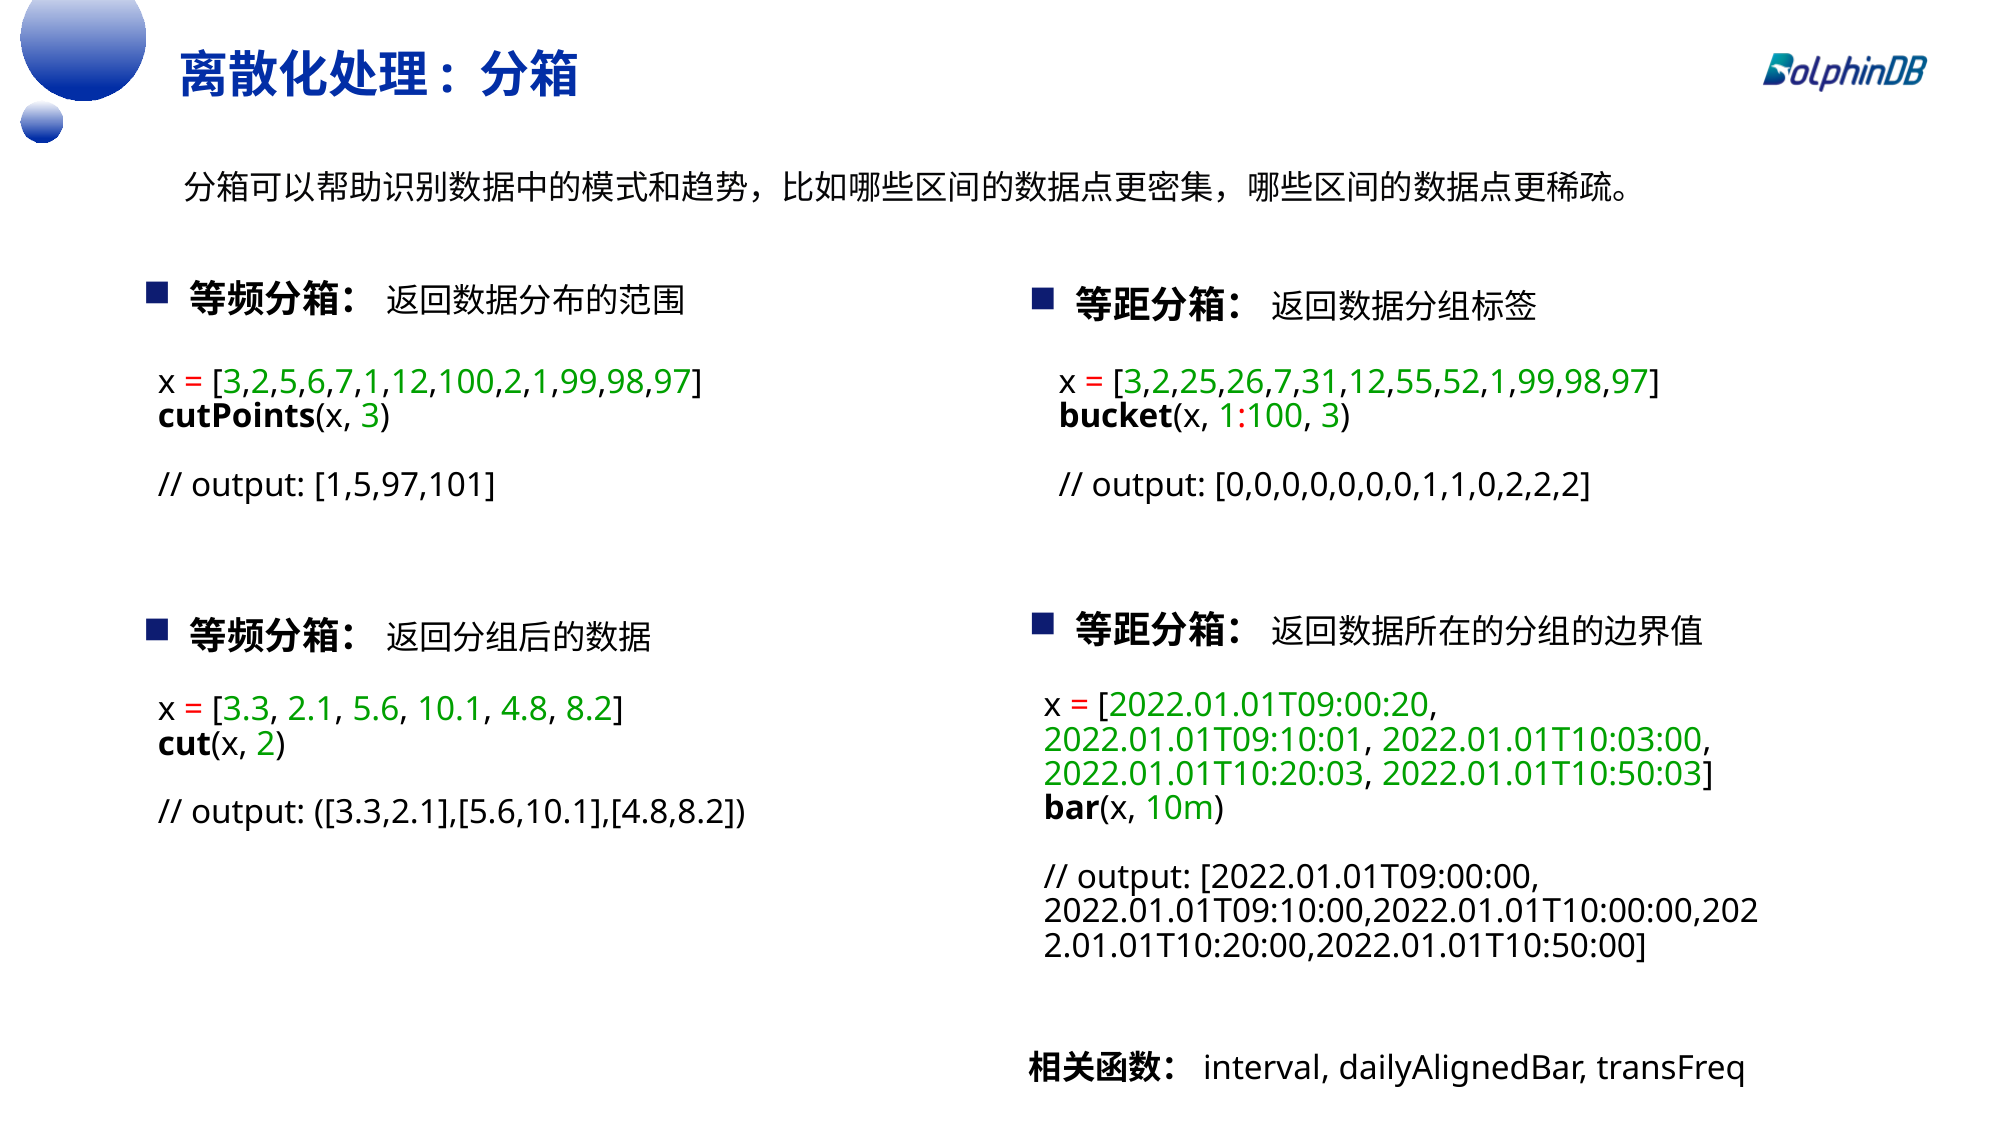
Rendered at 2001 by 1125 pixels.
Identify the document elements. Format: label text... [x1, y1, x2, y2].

text_box 相关函数：interval, dailyAlignedBar, transFreq [1014, 1039, 1860, 1094]
text_box 等频分箱： 返回数据分布的范围 [128, 267, 795, 328]
text_box [19, 99, 64, 144]
text_box 分箱可以帮助识别数据中的模式和趋势，比如哪些区间的数据点更密集，哪些区间的数据点更稀疏。 [168, 158, 1767, 220]
text_box 等距分箱： 返回数据分组标签 [1014, 273, 1681, 334]
text_box x = [3,2,25,26,7,31,12,55,52,1,99,98,97] bucket(x, 1:100, 3) // output: [0,0,0,0,0,0,0,1,1,0,2,2,2] [1043, 358, 1878, 511]
text_box [19, 0, 147, 102]
text_box x = [2022.01.01T09:00:20, 2022.01.01T09:10:01, 2022.01.01T10:03:00, 2022.01.01T10:20:03, 2022.01.01T10:50:03] bar(x, 10m) // output: [2022.01.01T09:00:00, 2022.01.01T09:10:00,2022.01.01T10:00:00,2022.01.01T10:20:00,2022.01.01T10:50:00] [1028, 681, 1783, 972]
text_box 等距分箱： 返回数据所在的分组的边界值 [1014, 598, 1778, 659]
text_box 等频分箱： 返回分组后的数据 [128, 604, 795, 665]
text_box 离散化处理: 分箱 [163, 35, 1245, 110]
text_box x = [3.3, 2.1, 5.6, 10.1, 4.8, 8.2] cut(x, 2) // output: ([3.3,2.1],[5.6,10.1],[4.8,8.2]) [143, 685, 977, 838]
picture [1755, 47, 1929, 93]
text_box x = [3,2,5,6,7,1,12,100,2,1,99,98,97] cutPoints(x, 3) // output: [1,5,97,101] [143, 358, 977, 511]
